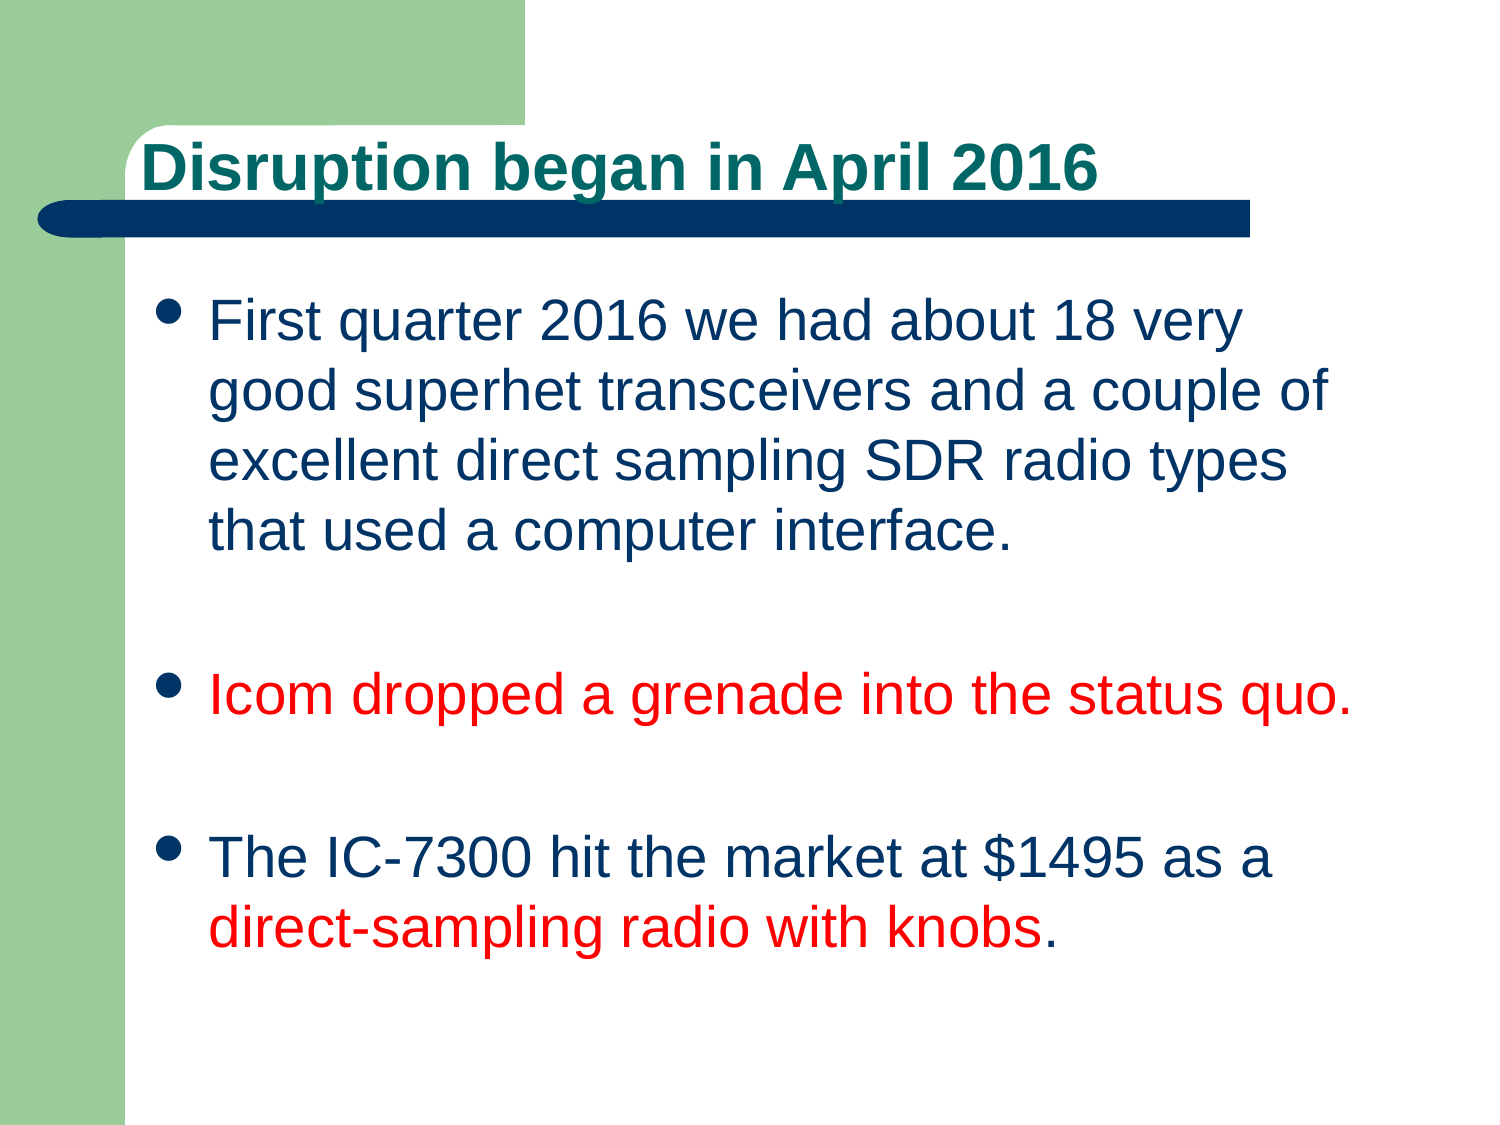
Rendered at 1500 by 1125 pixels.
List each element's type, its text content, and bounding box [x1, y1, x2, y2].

list First quarter 2016 we had about 18 very good superhet transceivers and a couple of excellent direct sampling SDR radio types that used a computer interface. Icom dropped a grenade into the status quo. The IC-7300 hit the market at $1495 as a direct-sampling radio with knobs. [137, 274, 1400, 987]
title Disruption began in April 2016 [124, 124, 1426, 213]
